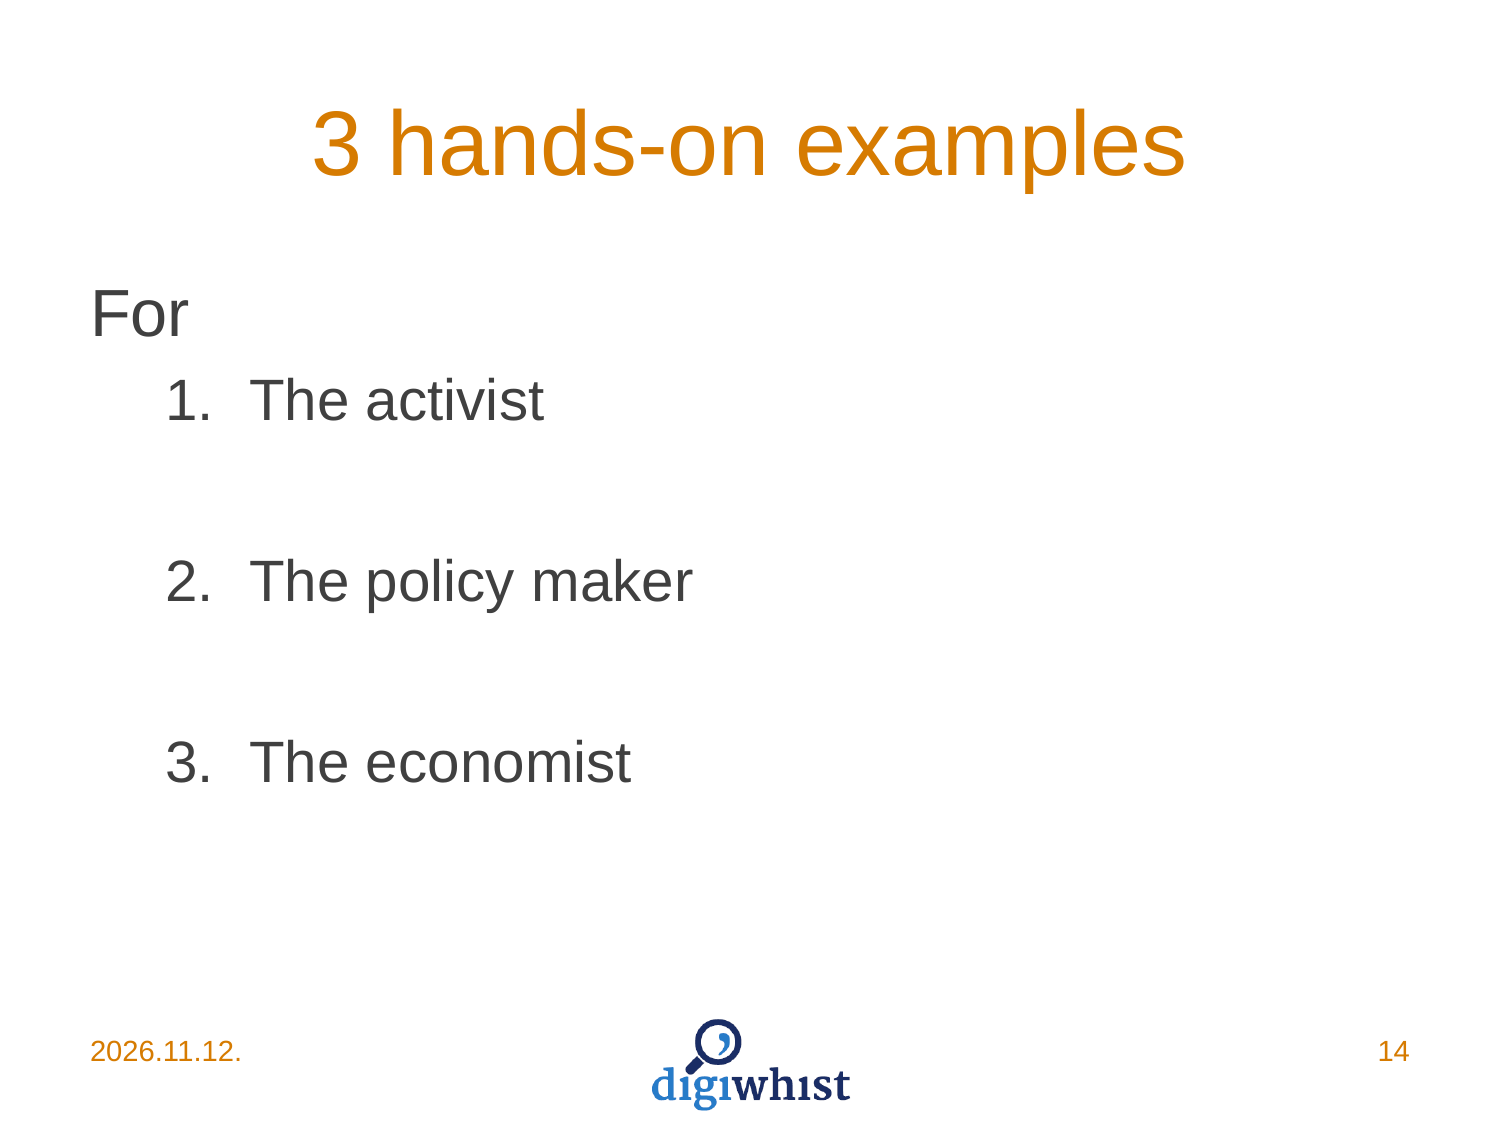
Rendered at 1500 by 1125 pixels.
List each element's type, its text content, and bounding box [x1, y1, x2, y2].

list For The activist The policy maker The economist [75, 262, 1425, 1005]
picture [642, 1012, 858, 1115]
title 3 hands-on examples [75, 45, 1425, 233]
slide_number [74, 1024, 426, 1103]
slide_number 14 [1074, 1024, 1426, 1103]
